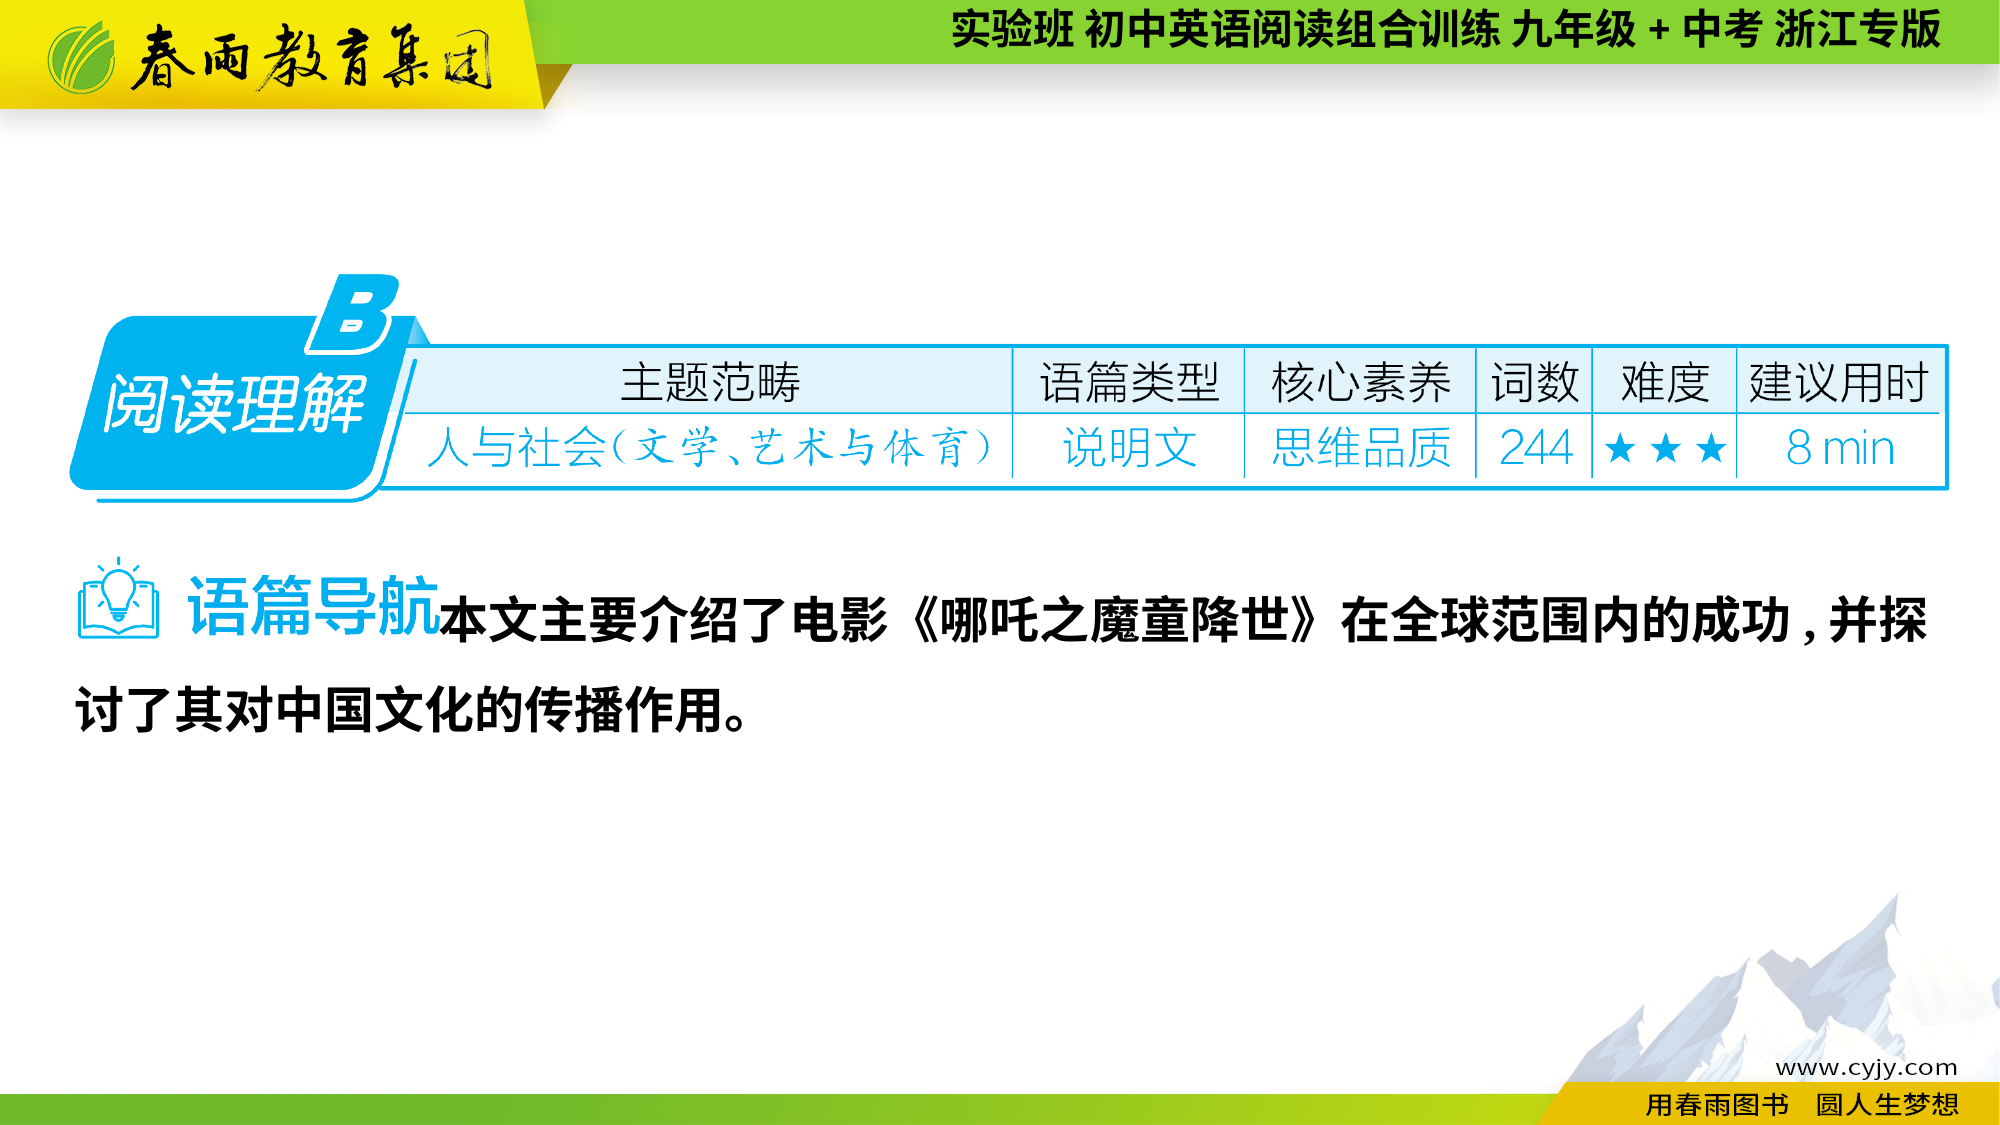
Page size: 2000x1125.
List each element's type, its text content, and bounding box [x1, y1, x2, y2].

picture [0, 0, 2000, 1125]
list 本文主要介绍了电影《哪吒之魔童降世》在全球范围内的成功,并探讨了其对中国文化的传播作用。 [59, 550, 1944, 748]
